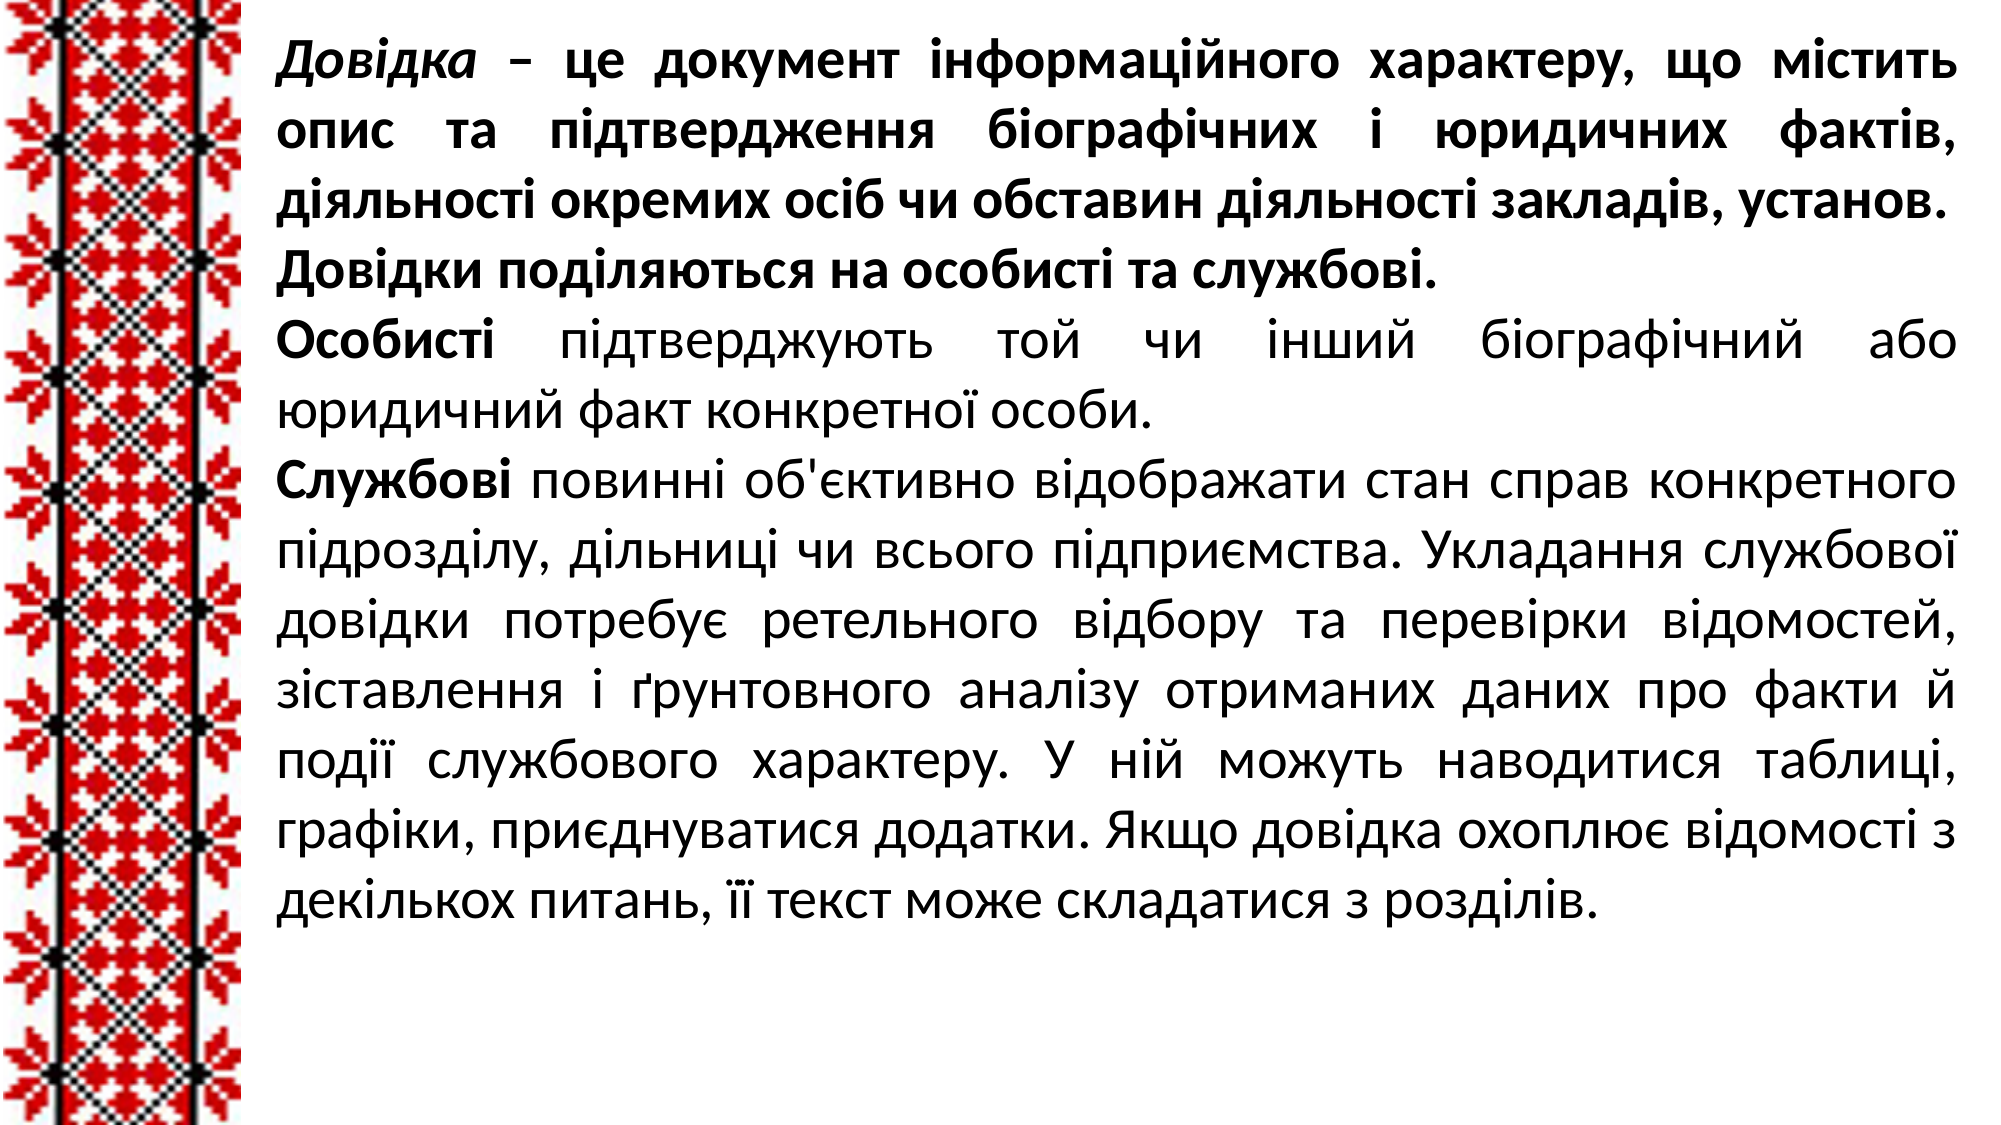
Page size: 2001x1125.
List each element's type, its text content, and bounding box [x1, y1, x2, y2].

picture [3, 0, 241, 1125]
text_box Довідка – це документ інформаційного характеру, що містить опис та підтвердження біографічних і юридичних фактів, діяльності окремих осіб чи обставин діяльності закладів, установ. Довідки поділяються на особисті та службові. Особисті підтверджують той чи інший біографічний або юридичний факт конкретної особи. Службові повинні об'єктивно відображати стан справ конкретного підрозділу, дільниці чи всього підприємства. Укладання службової довідки потребує ретельного відбору та перевірки відомостей, зіставлення і ґрунтовного аналізу отриманих даних про факти й події службового характеру. У ній можуть наводитися таблиці, графіки, приєднуватися додатки. Якщо довідка охоплює відомості з декількох питань, її текст може складатися з розділів. [261, 12, 1974, 938]
